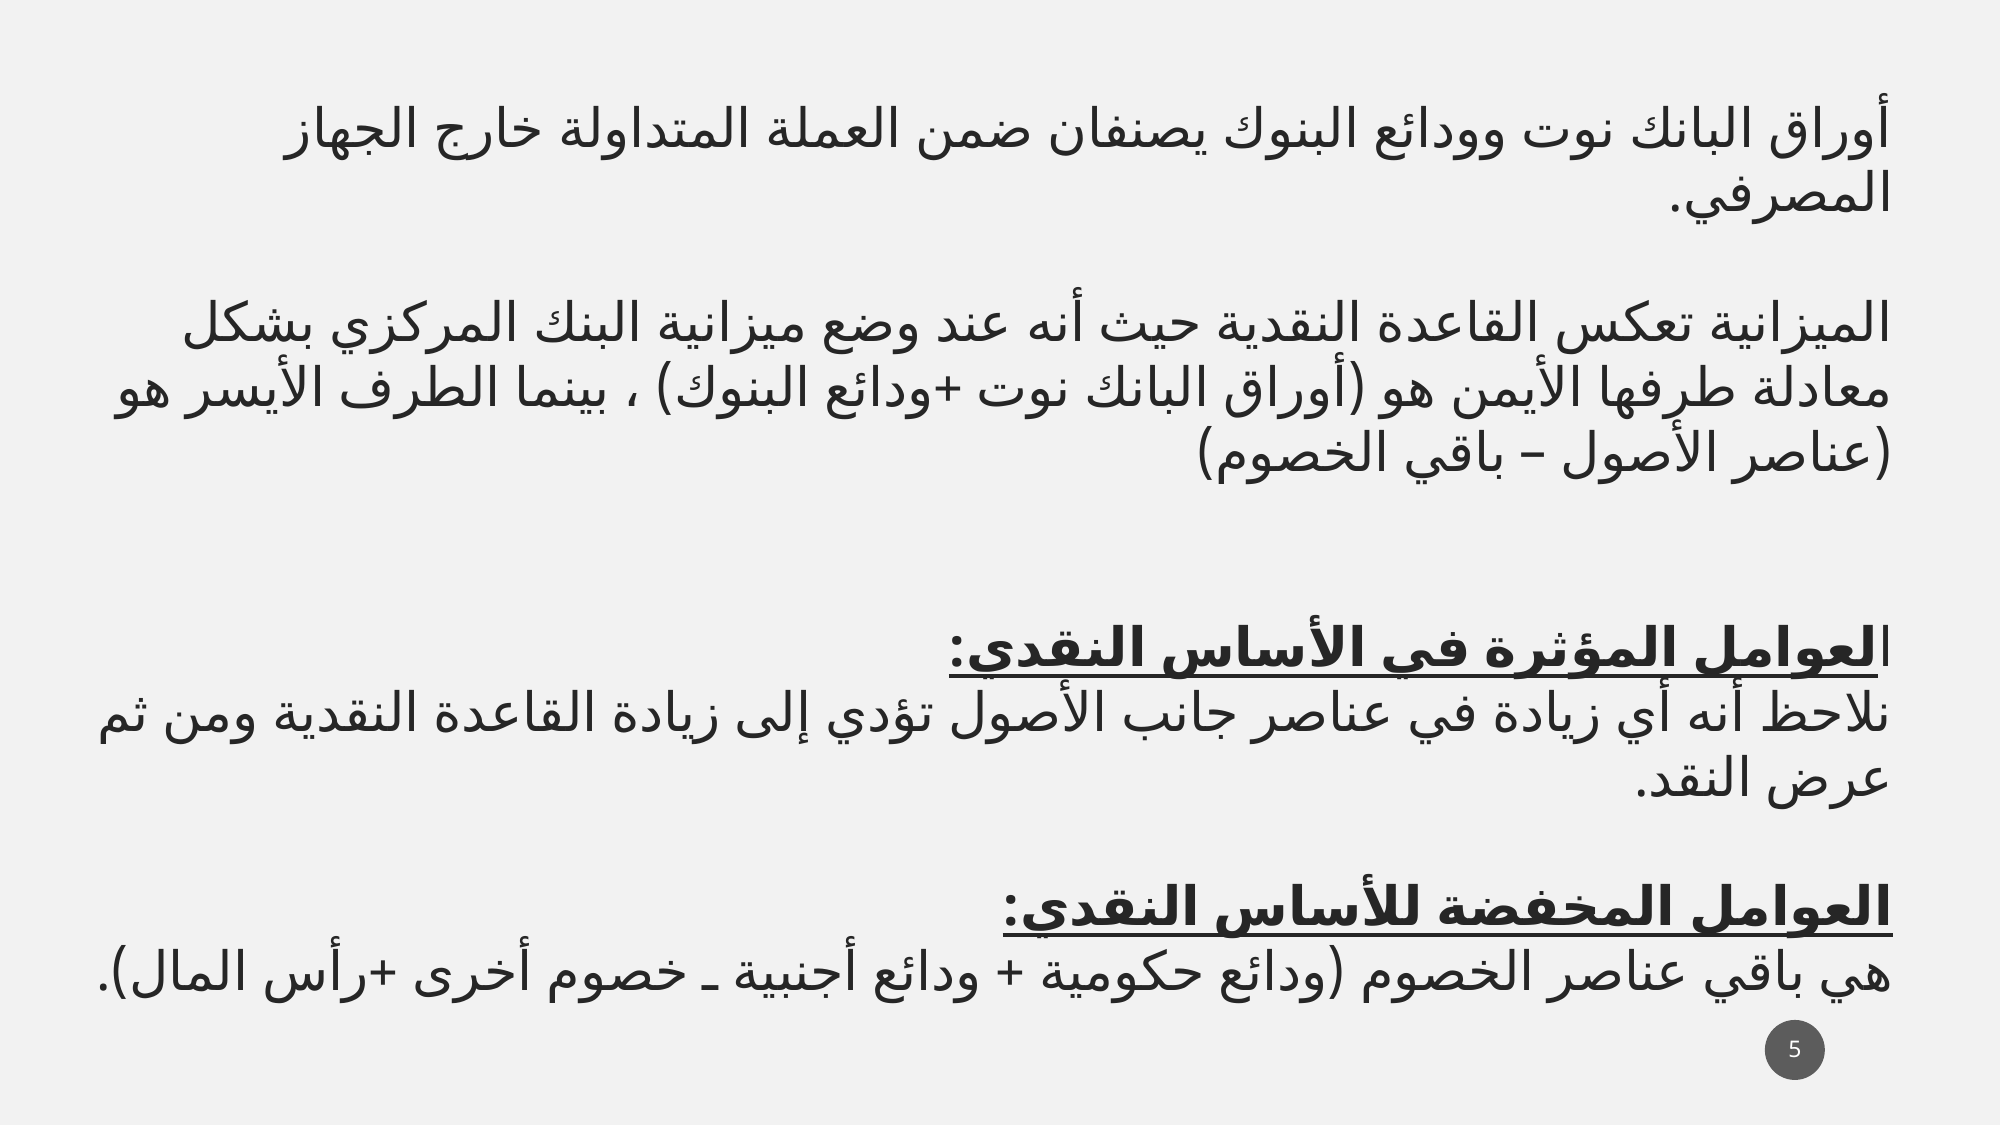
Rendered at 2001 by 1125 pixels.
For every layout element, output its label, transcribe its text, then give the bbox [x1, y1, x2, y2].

slide_number 5 [1764, 1019, 1825, 1080]
list أوراق البانك نوت وودائع البنوك يصنفان ضمن العملة المتداولة خارج الجهاز المصرفي. الميزانية تعكس القاعدة النقدية حيث أنه عند وضع ميزانية البنك المركزي بشكل معادلة طرفها الأيمن هو (أوراق البانك نوت +ودائع البنوك) ، بينما الطرف الأيسر هو (عناصر الأصول – باقي الخصوم) العوامل المؤثرة في الأساس النقدي: نلاحظ أنه أي زيادة في عناصر جانب الأصول تؤدي إلى زيادة القاعدة النقدية ومن ثم عرض النقد. العوامل المخفضة للأساس النقدي: هي باقي عناصر الخصوم (ودائع حكومية + ودائع أجنبية ـ خصوم أخرى +رأس المال). [76, 85, 1909, 1020]
